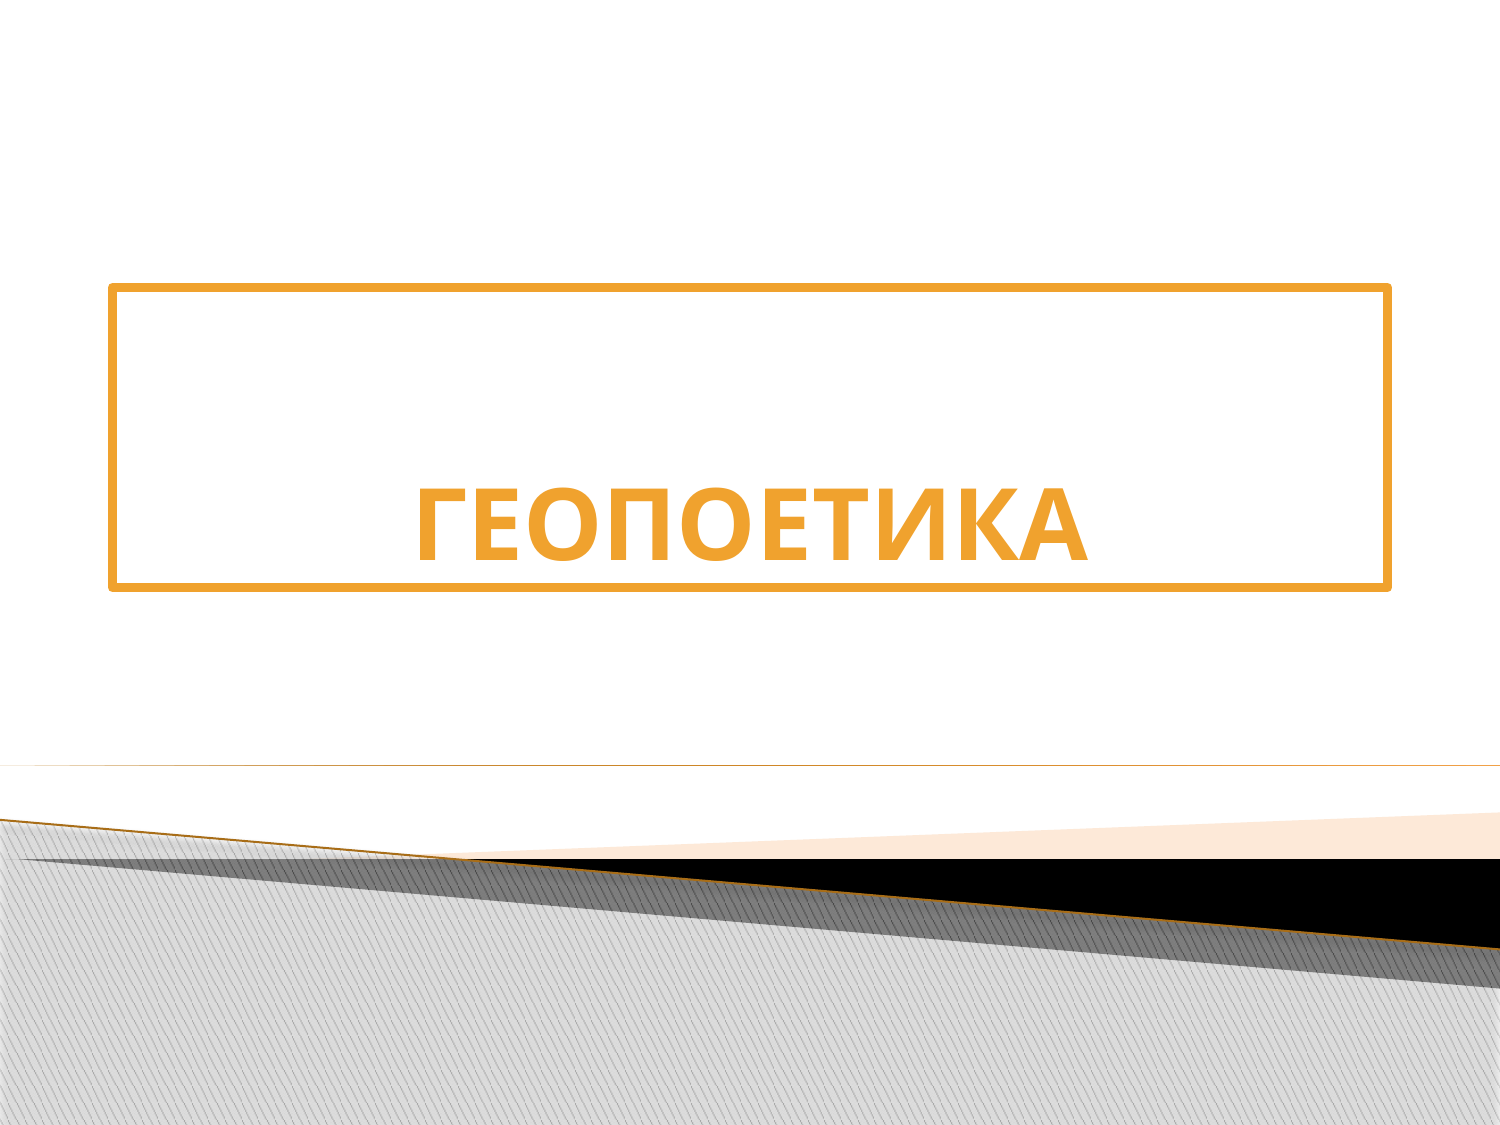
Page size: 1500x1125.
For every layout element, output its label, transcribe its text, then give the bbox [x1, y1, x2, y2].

picture [5, 859, 1500, 989]
title ГЕОПОЕТИКА [108, 283, 1392, 592]
